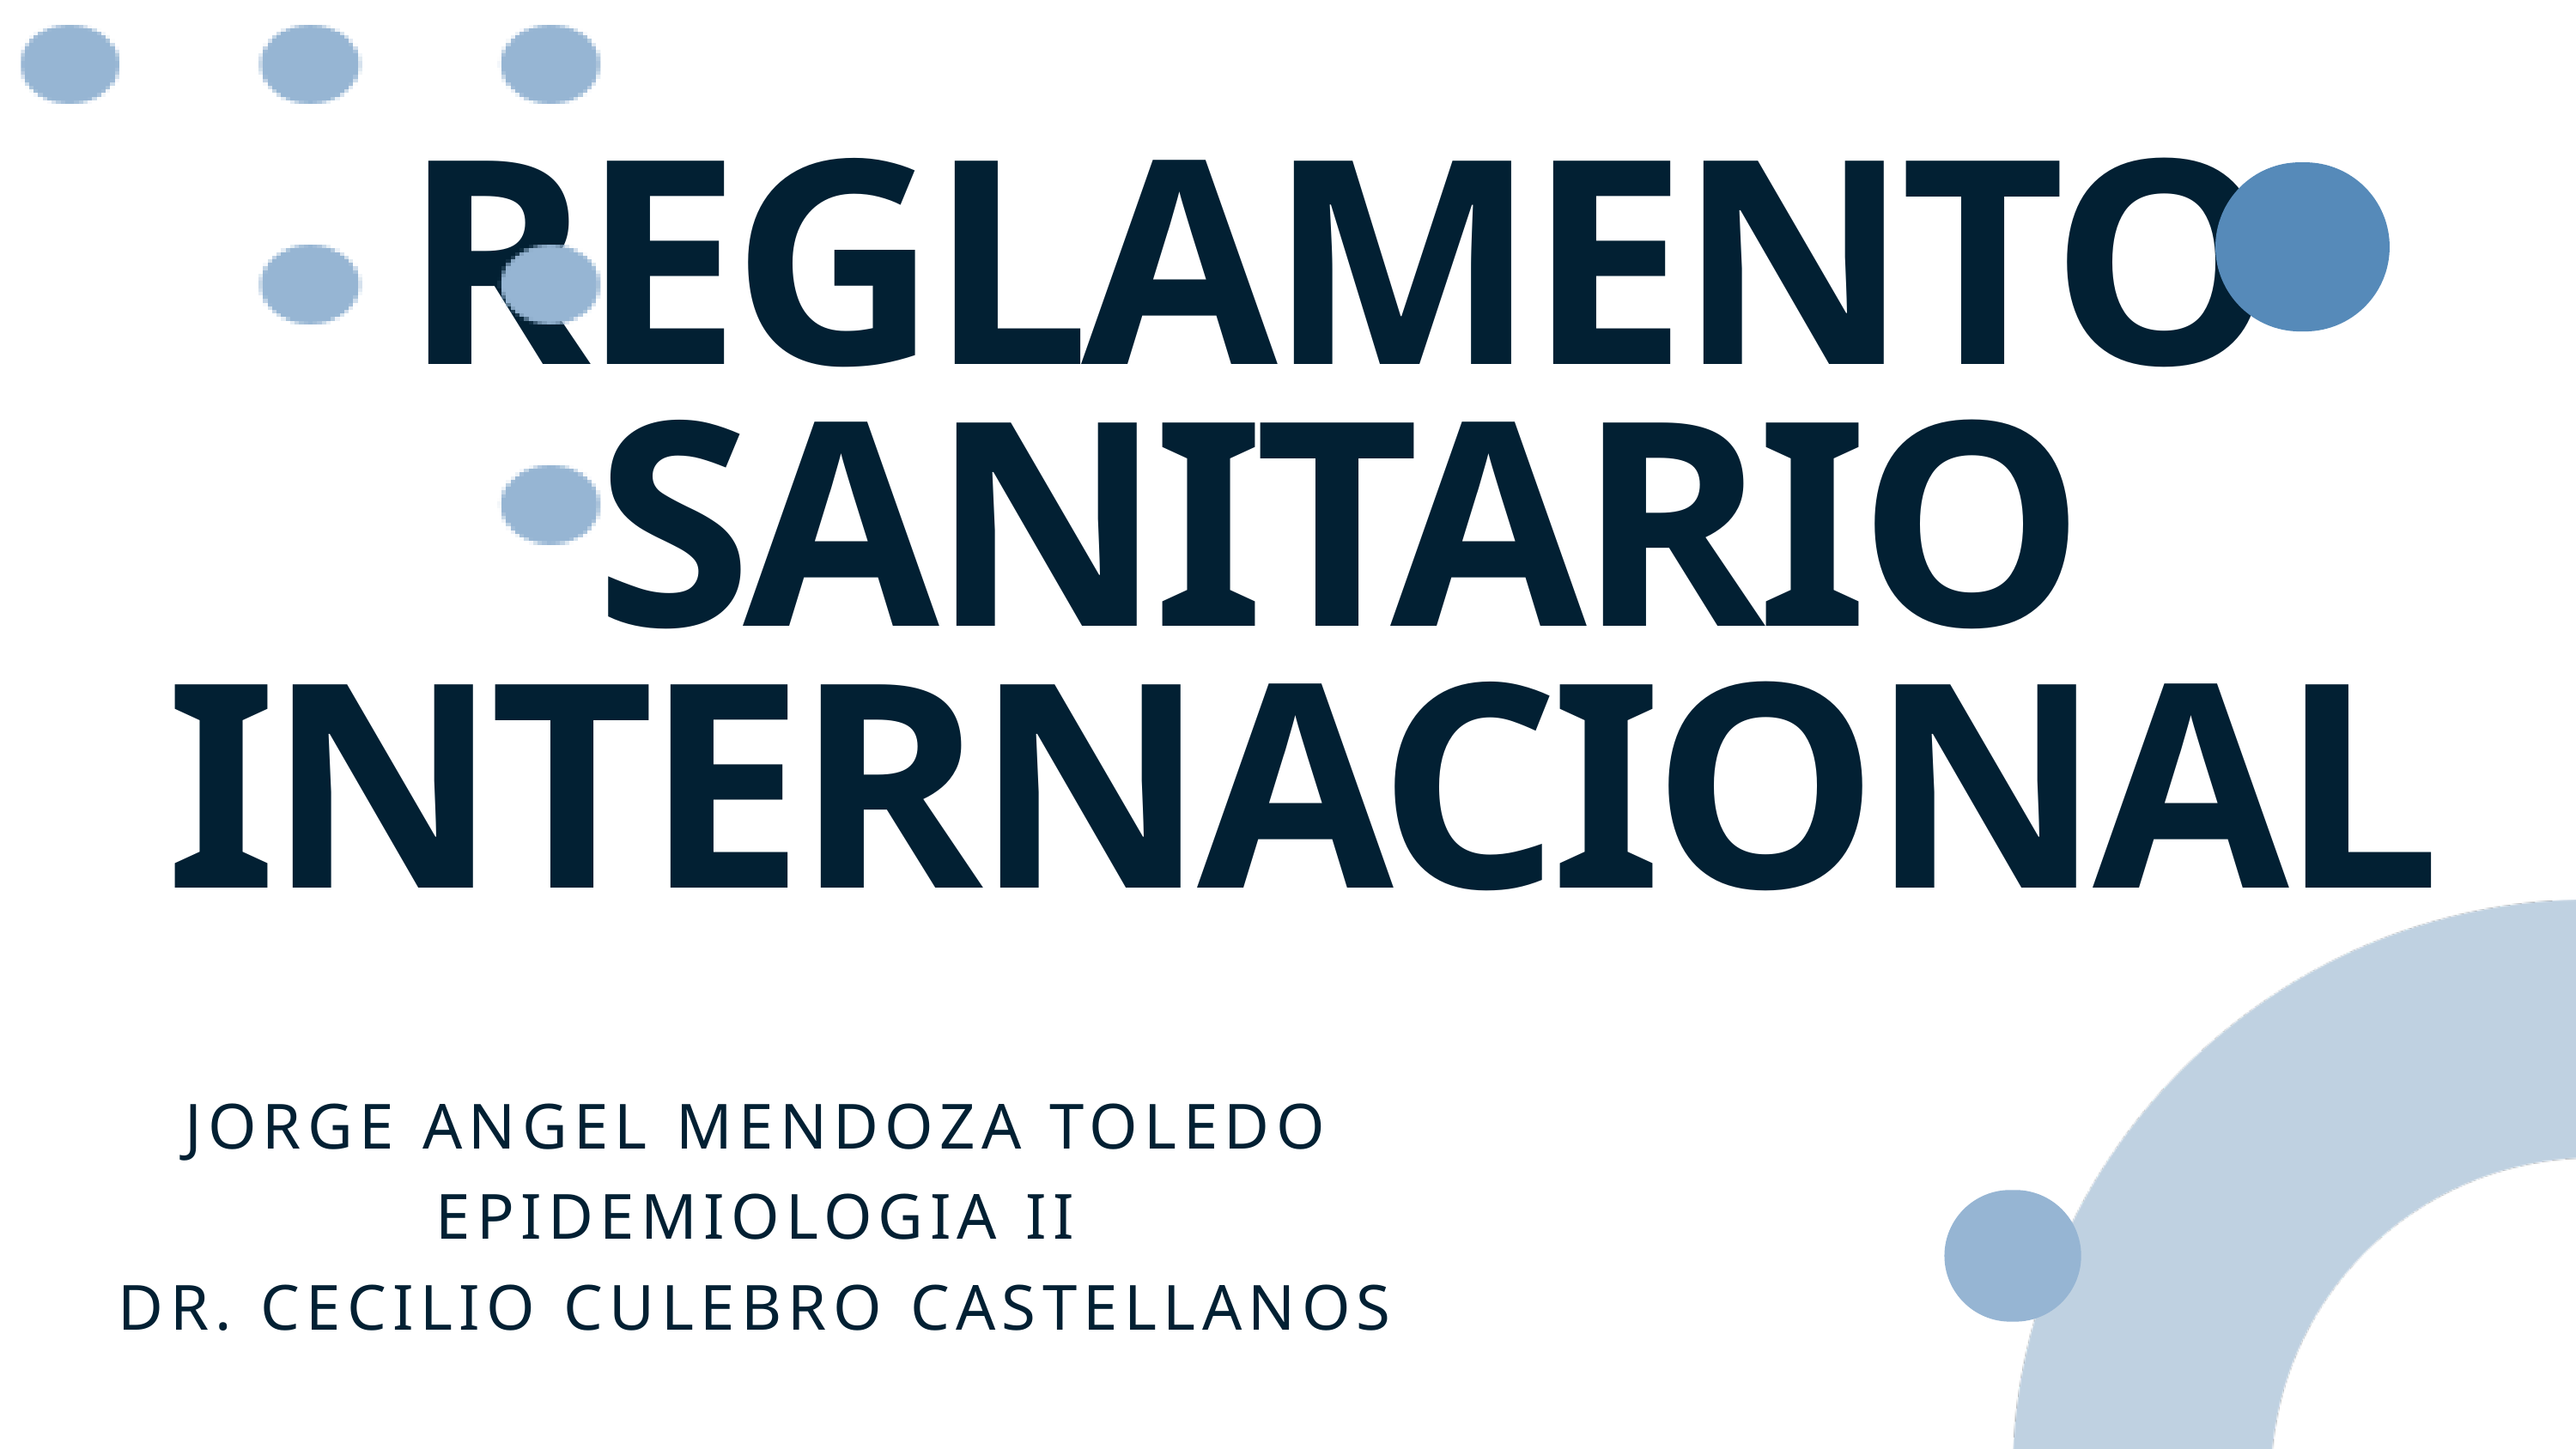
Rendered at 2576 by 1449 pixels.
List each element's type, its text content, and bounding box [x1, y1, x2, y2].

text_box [2215, 161, 2391, 332]
text_box [21, 25, 601, 545]
text_box [2013, 900, 2576, 1449]
text_box REGLAMENTO SANITARIO INTERNACIONAL [80, 159, 2576, 946]
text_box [1944, 1189, 2081, 1322]
text_box JORGE ANGEL MENDOZA TOLEDO EPIDEMIOLOGIA II DR. CECILIO CULEBRO CASTELLANOS [80, 1070, 1431, 1343]
